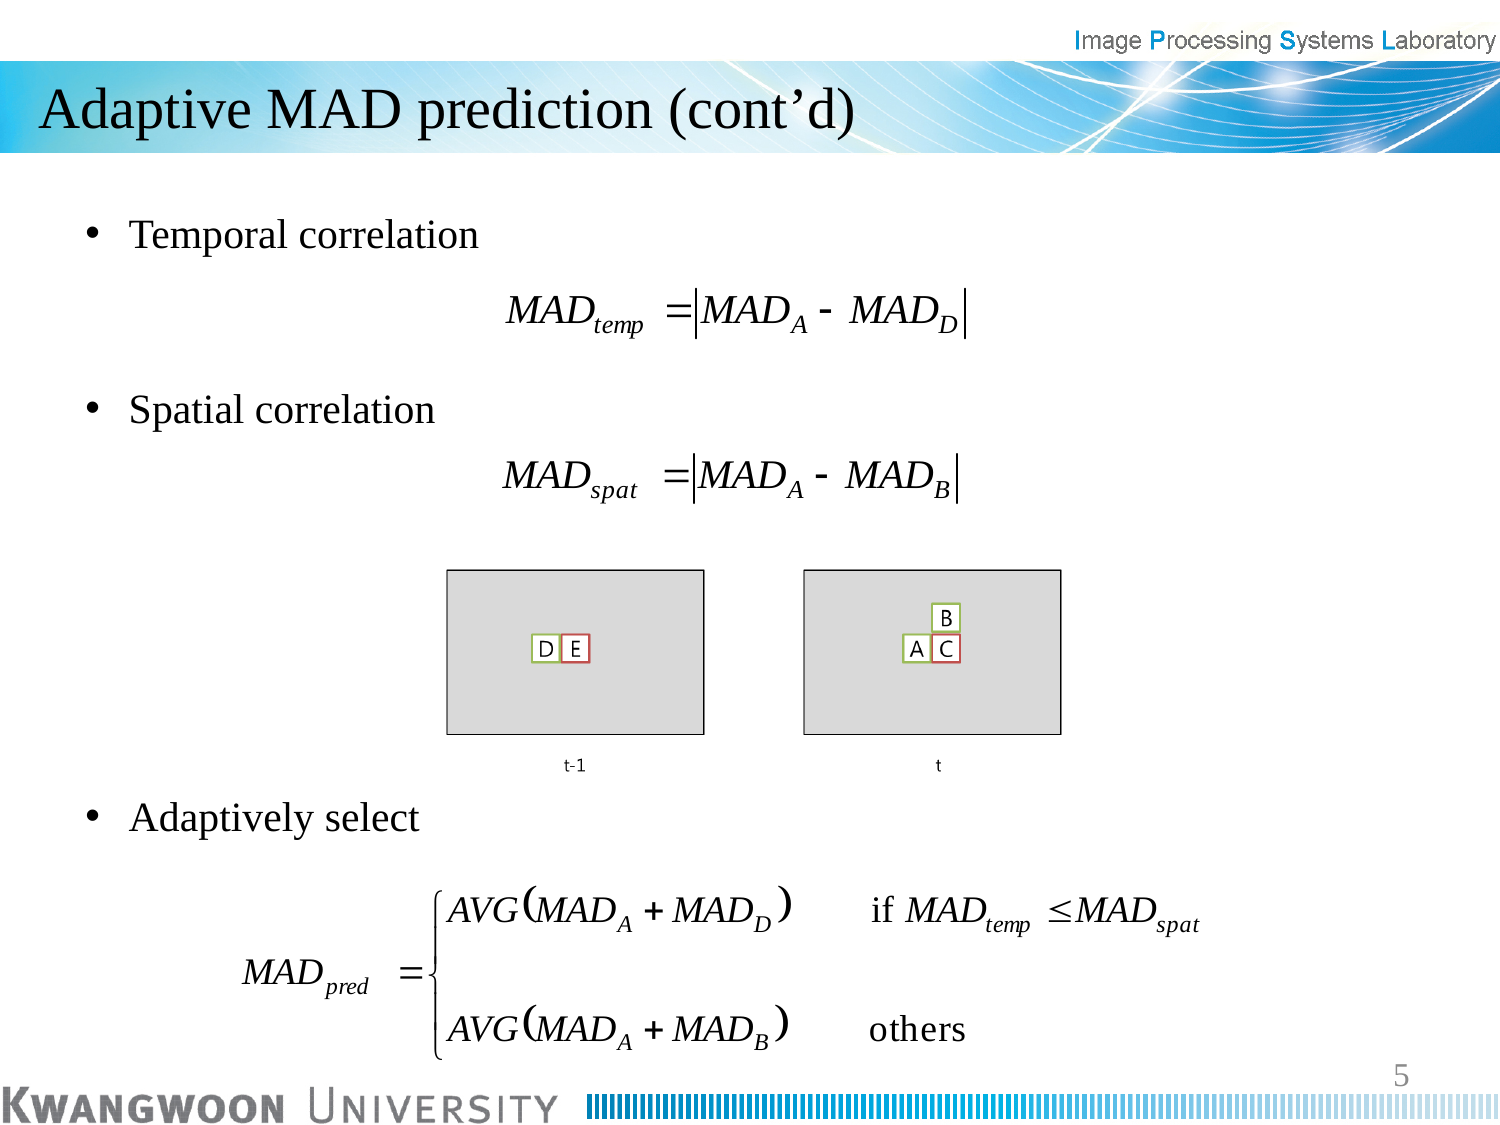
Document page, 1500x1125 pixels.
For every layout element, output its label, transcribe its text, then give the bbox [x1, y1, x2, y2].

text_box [494, 444, 967, 515]
slide_number 5 [1324, 1042, 1425, 1103]
picture [0, 1, 1500, 1125]
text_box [497, 278, 975, 350]
list Temporal correlation Spatial correlation Adaptively select [70, 199, 1425, 1020]
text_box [235, 882, 1211, 1071]
title Adaptive MAD prediction (cont’d) [23, 58, 1336, 153]
